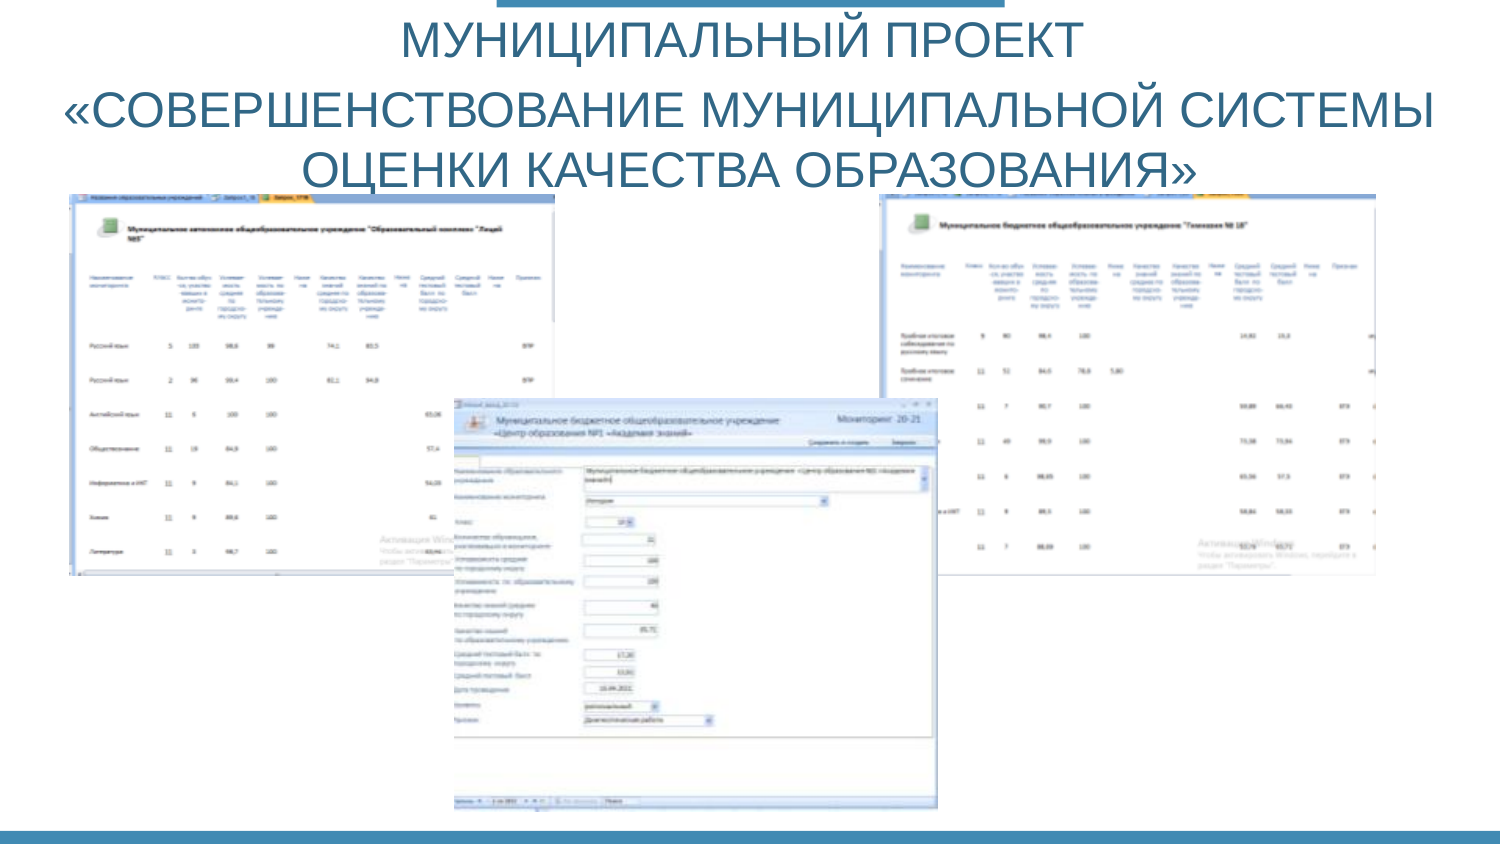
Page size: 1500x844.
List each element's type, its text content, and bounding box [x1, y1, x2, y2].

list МУНИЦИПАЛЬНЫЙ ПРОЕКТ «СОВЕРШЕНСТВОВАНИЕ МУНИЦИПАЛЬНОЙ СИСТЕМЫ ОЦЕНКИ КАЧЕСТВА ОБРАЗОВАНИЯ» [0, 55, 1500, 151]
picture [68, 193, 1377, 812]
